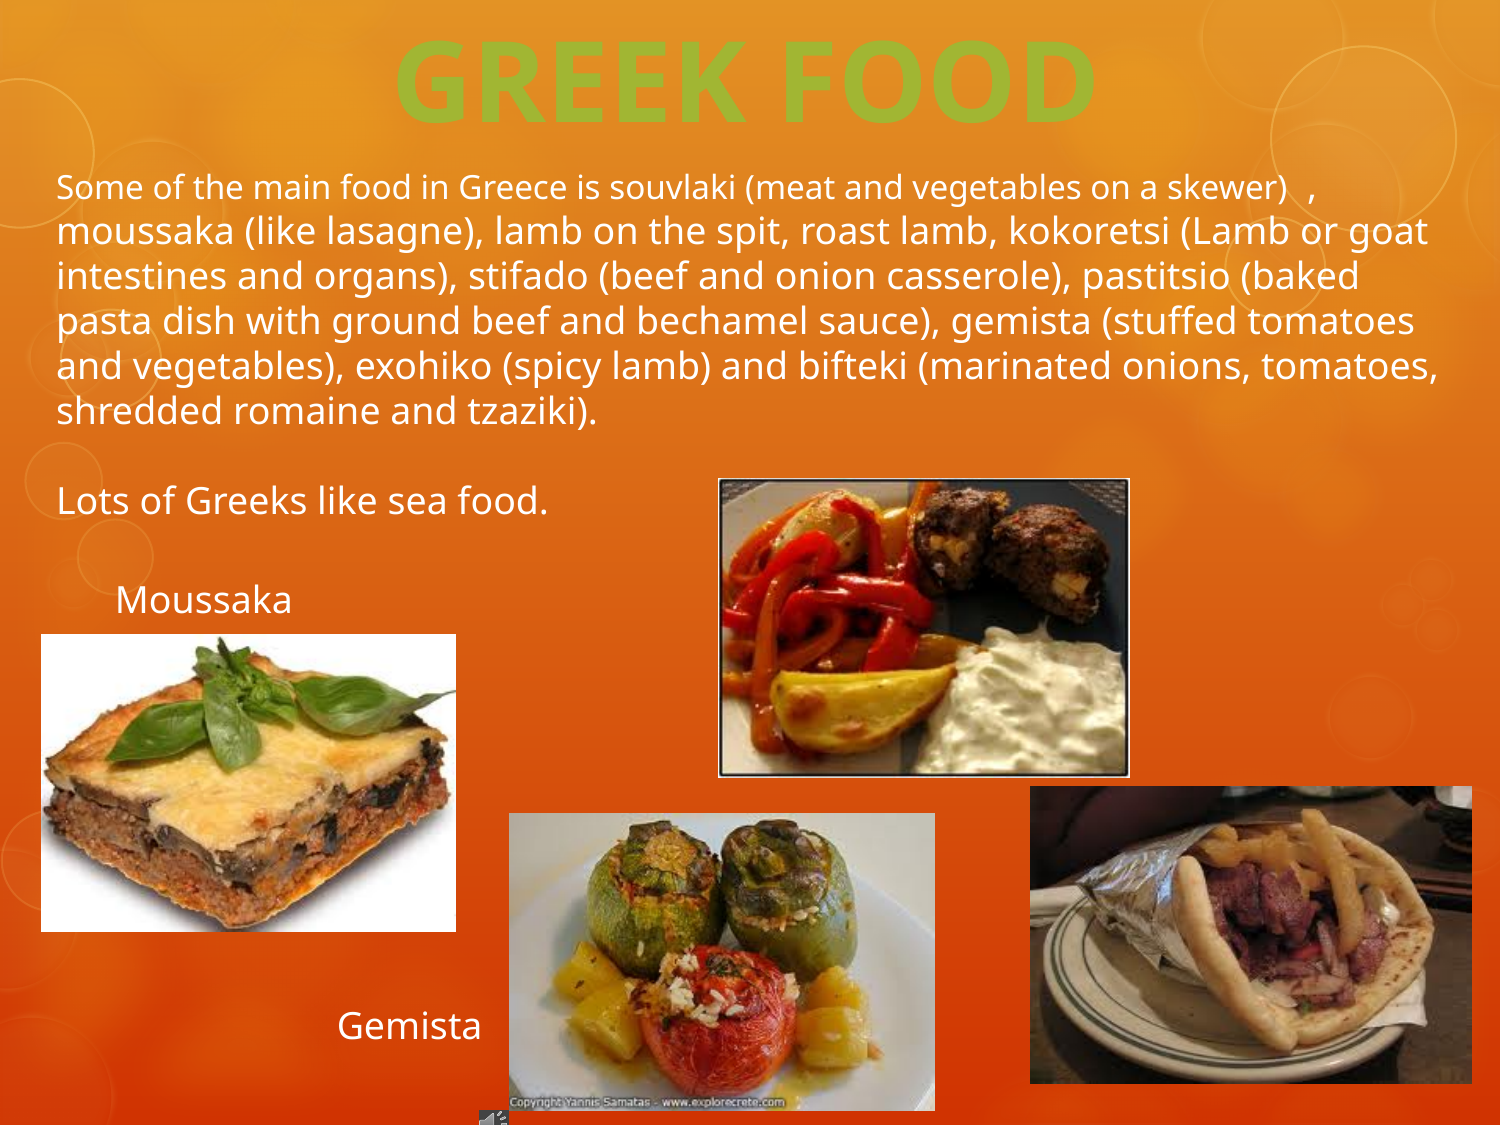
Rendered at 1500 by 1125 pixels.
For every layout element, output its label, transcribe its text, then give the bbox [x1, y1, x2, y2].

picture [1029, 786, 1473, 1085]
text_box Some of the main food in Greece is souvlaki (meat and vegetables on a skewer) , moussaka (like lasagne), lamb on the spit, roast lamb, kokoretsi (Lamb or goat intestines and organs), stifado (beef and onion casserole), pastitsio (baked pasta dish with ground beef and bechamel sauce), gemista (stuffed tomatoes and vegetables), exohiko (spicy lamb) and bifteki (marinated onions, tomatoes, shredded romaine and tzaziki). Lots of Greeks like sea food. [41, 154, 1471, 530]
picture [717, 477, 1130, 779]
text_box Moussaka [100, 569, 408, 629]
text_box Greek food [5, 2, 1458, 153]
text_box Gemista [322, 994, 503, 1055]
picture [40, 633, 456, 932]
picture [477, 813, 936, 1125]
